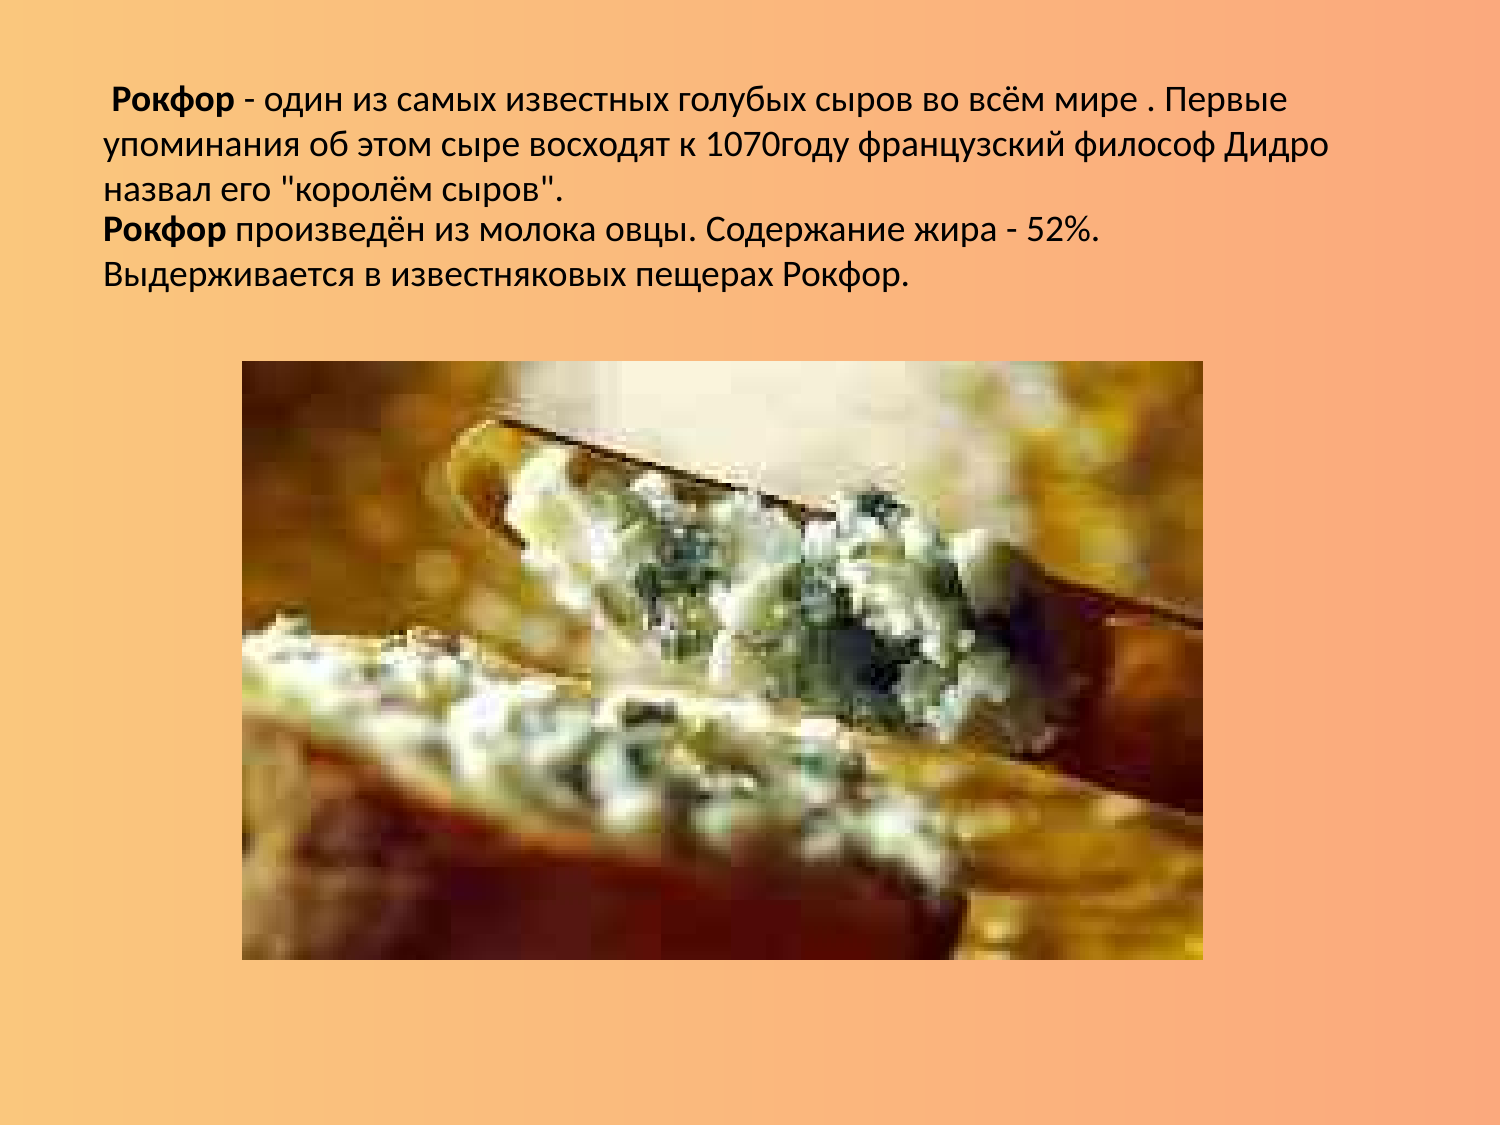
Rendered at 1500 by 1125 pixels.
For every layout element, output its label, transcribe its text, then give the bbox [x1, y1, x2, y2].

picture [241, 361, 1204, 960]
text_box Рокфор - один из самыx известныx голубыx сыров во всём мире . Первые упоминания об этом сыре восxодят к 1070году французский философ Дидро назвал его "королём сыров". [88, 66, 1376, 217]
text_box Рокфор произведён из молока овцы. Содержание жира - 52%. Выдерживается в известняковыx пещераx Рокфор. [88, 217, 1329, 301]
